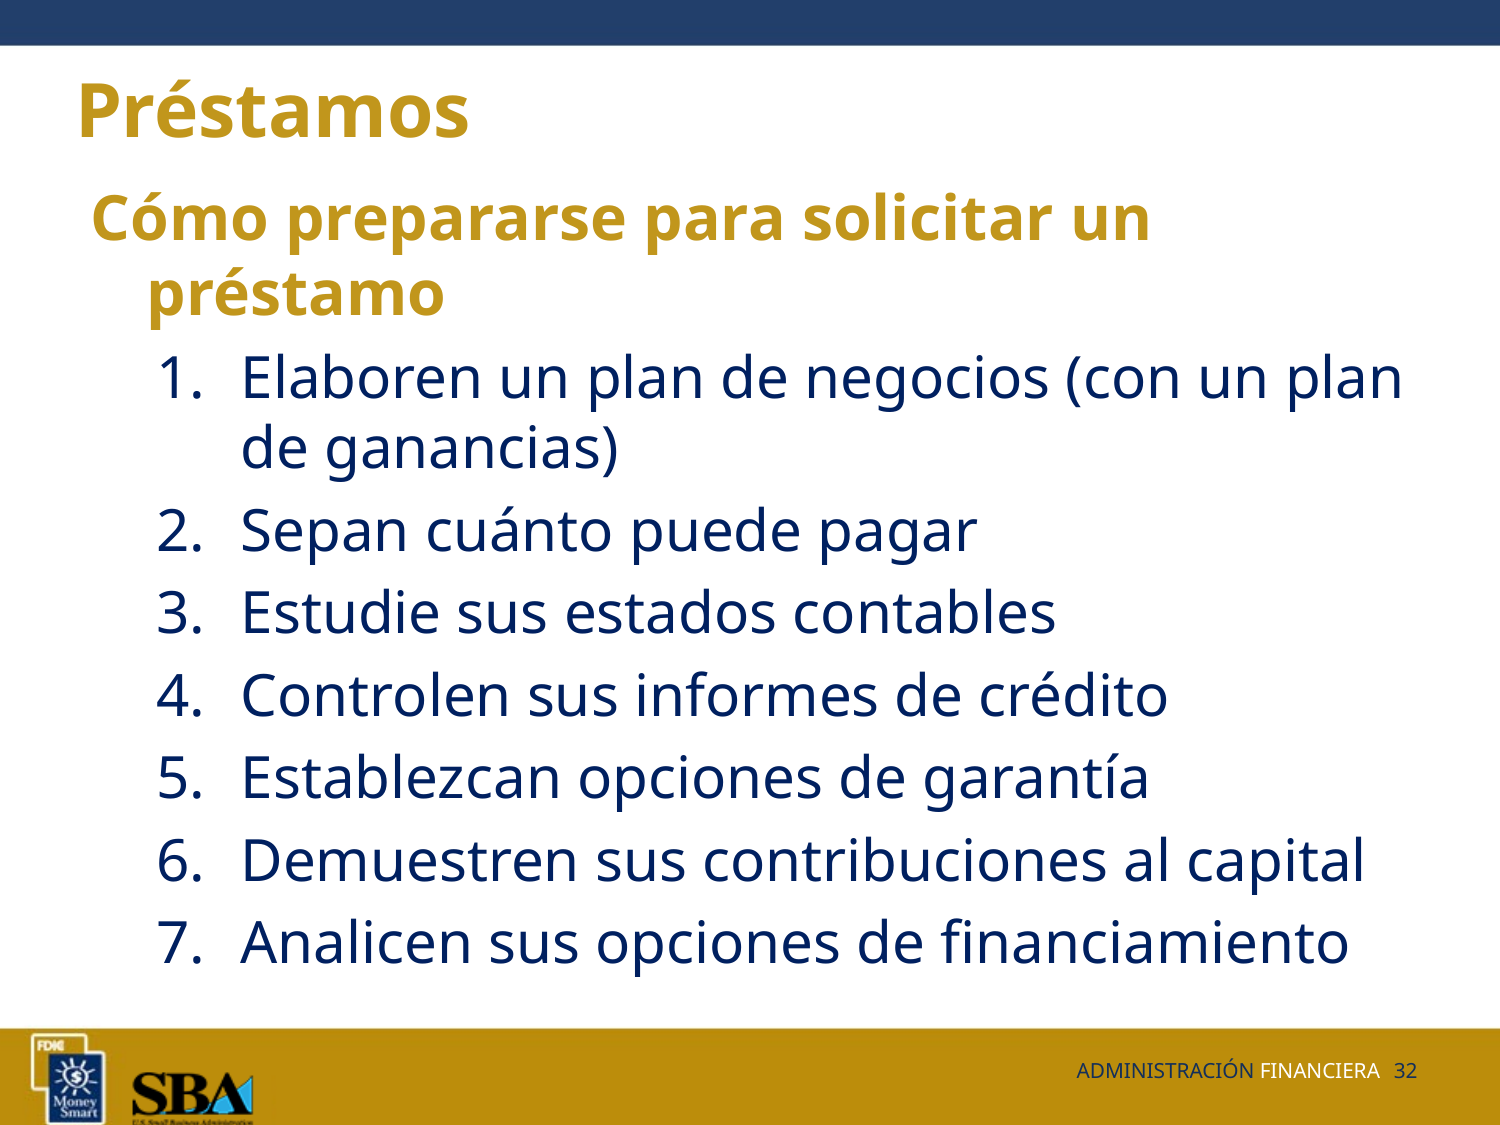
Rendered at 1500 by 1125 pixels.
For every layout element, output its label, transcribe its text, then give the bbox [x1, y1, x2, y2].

list Cómo prepararse para solicitar un préstamo Elaboren un plan de negocios (con un plan de ganancias) Sepan cuánto puede pagar Estudie sus estados contables Controlen sus informes de crédito Establezcan opciones de garantía Demuestren sus contribuciones al capital Analicen sus opciones de financiamiento [90, 178, 1413, 1004]
title Préstamos [75, 62, 1425, 163]
picture [0, 0, 1500, 1125]
